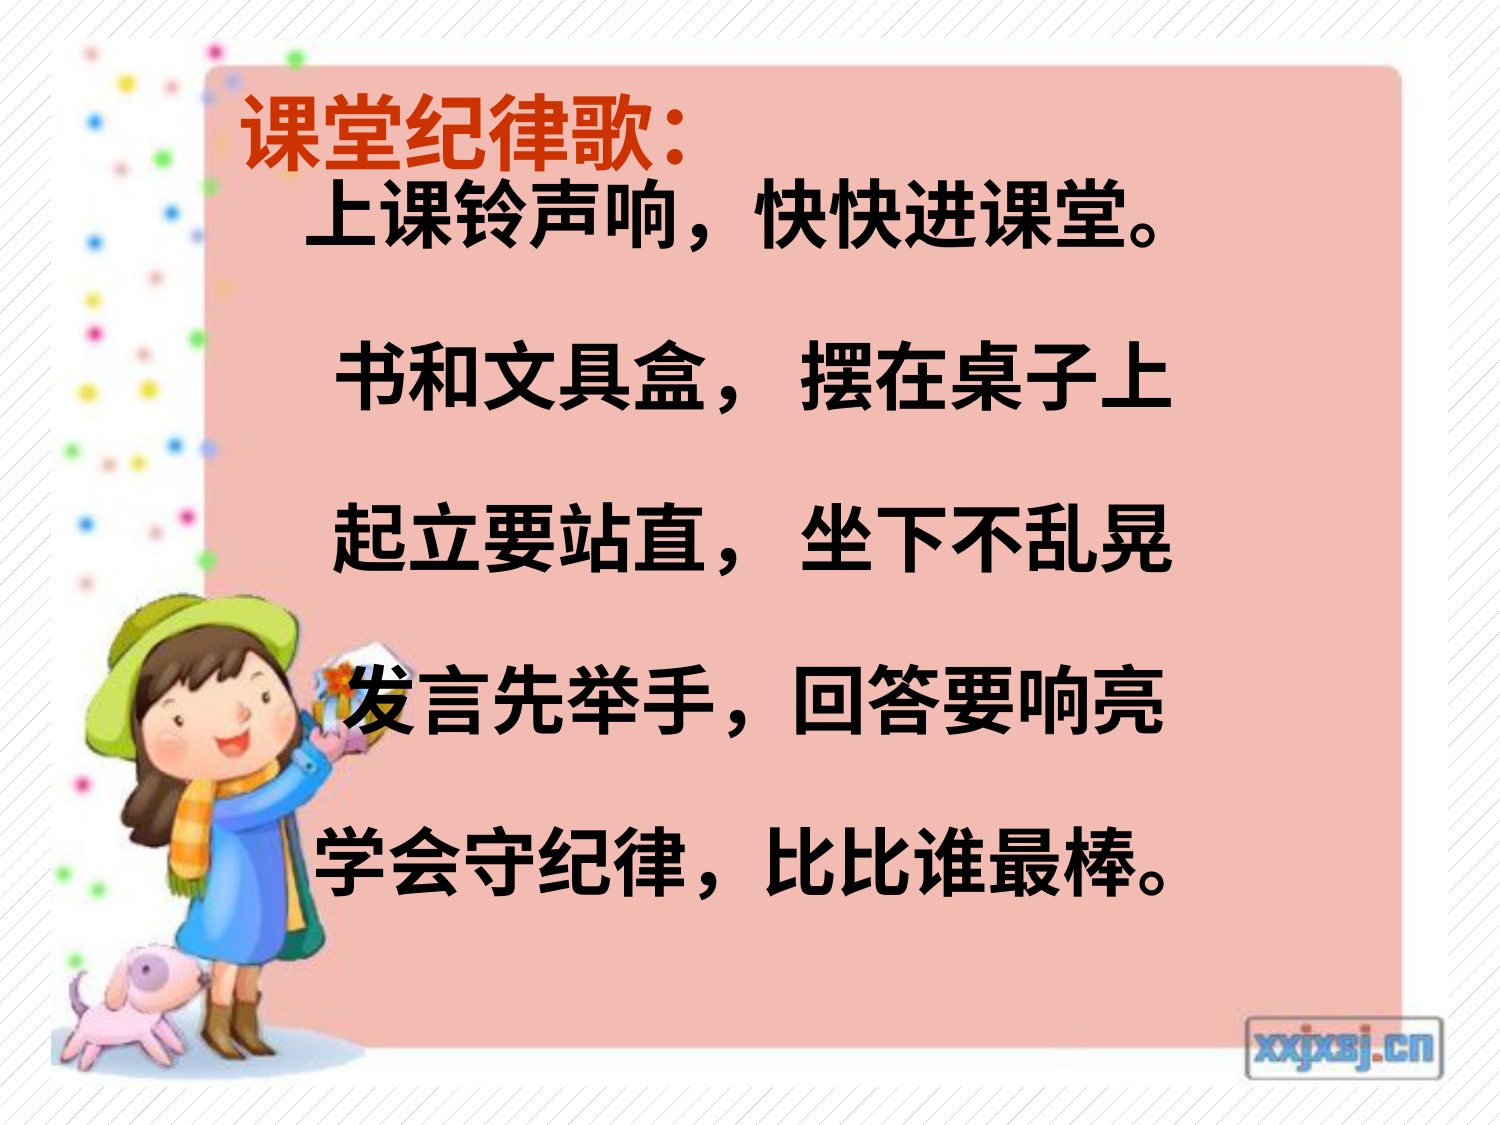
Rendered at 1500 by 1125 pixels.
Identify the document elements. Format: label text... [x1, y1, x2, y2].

picture [51, 38, 1449, 1087]
text_box 上课铃声响，快快进课堂。 书和文具盒， 摆在桌子上 起立要站直， 坐下不乱晃 发言先举手，回答要响亮 学会守纪律，比比谁最棒。 [49, 24, 1475, 1075]
